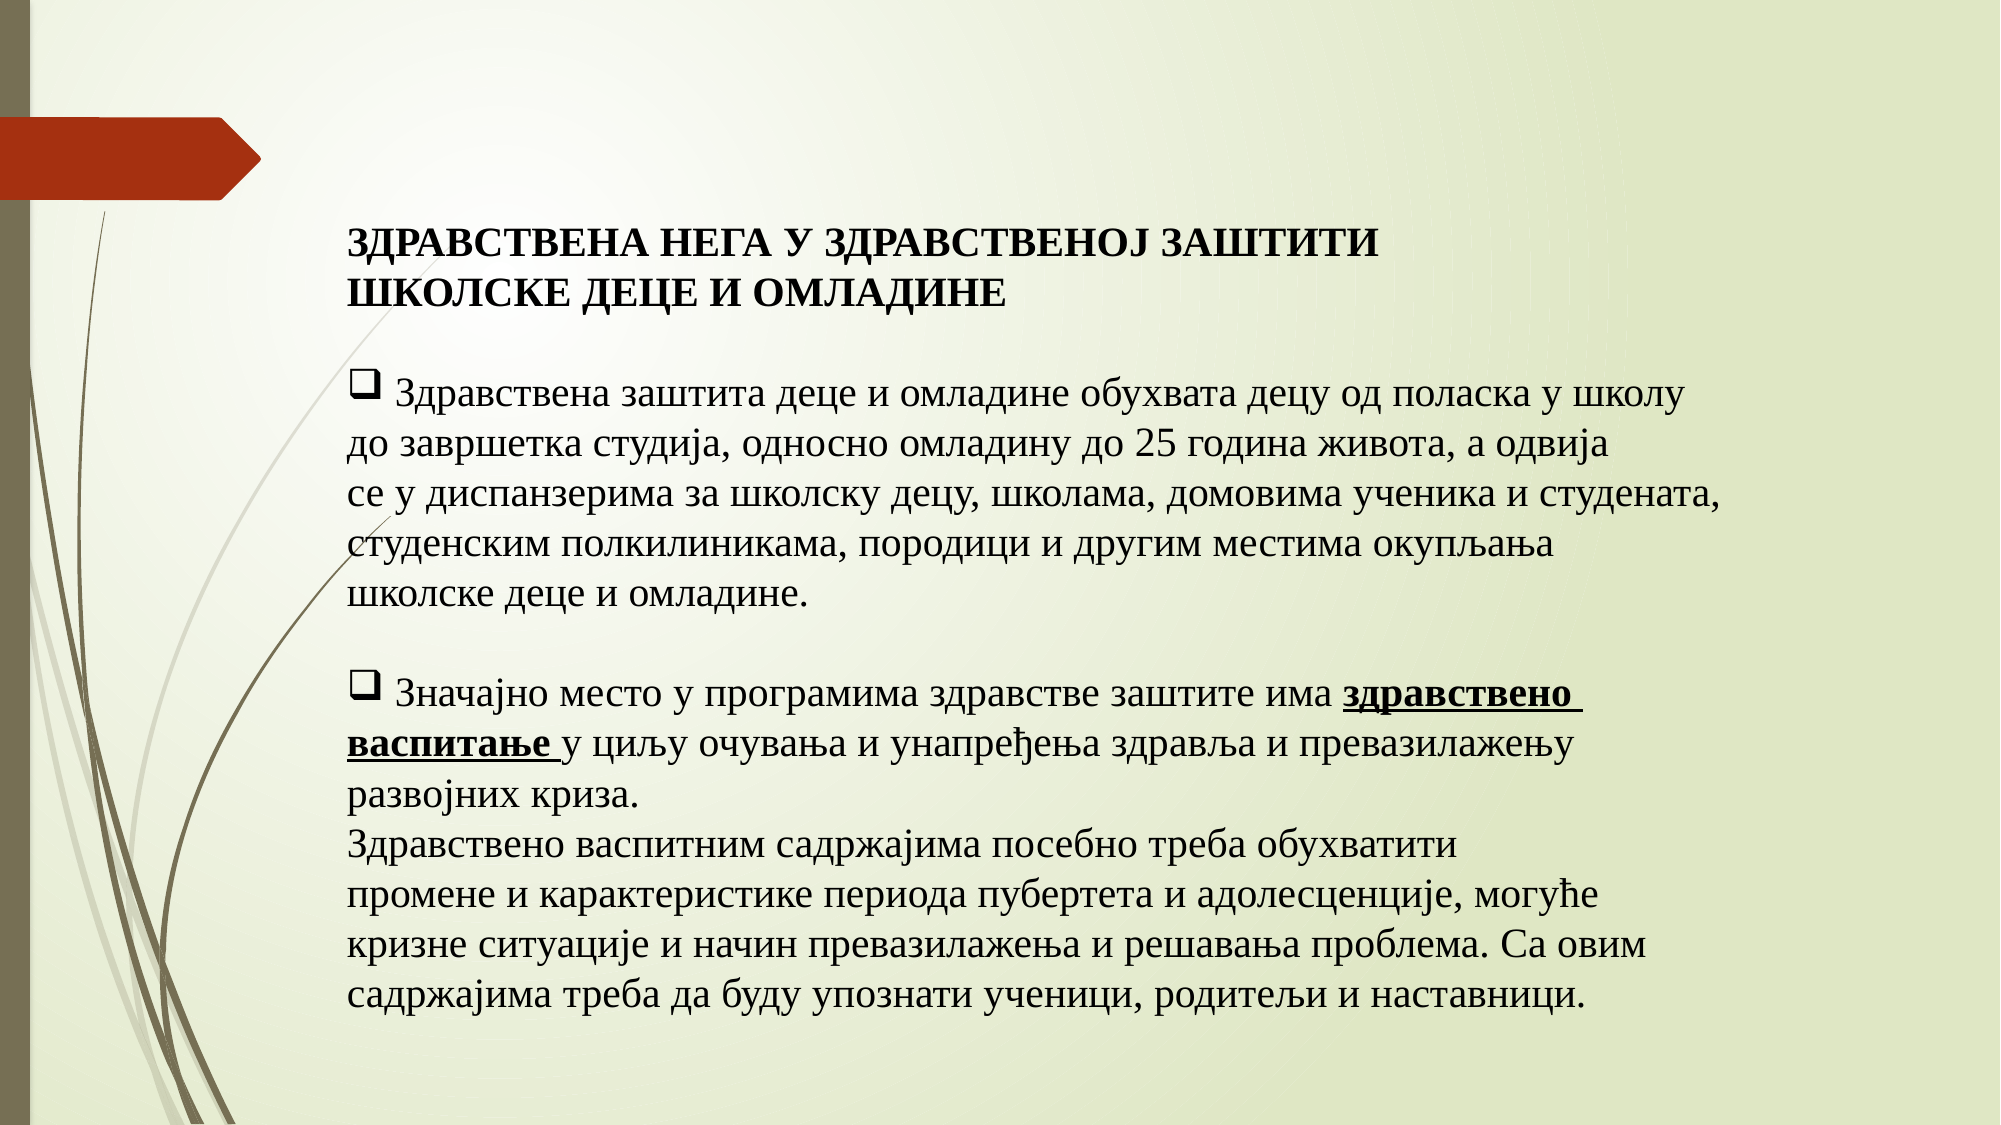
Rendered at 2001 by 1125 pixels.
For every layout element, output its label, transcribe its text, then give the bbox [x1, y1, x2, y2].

text_box ЗДРАВСТВЕНА НЕГА У ЗДРАВСТВЕНОЈ ЗАШТИТИ ШКОЛСКЕ ДЕЦЕ И ОМЛАДИНЕ Здравствена заштита деце и омладине обухвата децу од поласка у школу до завршетка студија, односно омладину до 25 година живота, а одвија се у диспанзерима за школску децу, школама, домовима ученика и студената, студенским полкилиникама, породици и другим местима окупљања школске деце и омладине. Значајно место у програмима здравстве заштите има здравствено васпитање у циљу очувања и унапређења здравља и превазилажењу развојних криза. Здравствено васпитним садржајима посебно треба обухватити промене и карактеристике периода пубертета и адолесценције, могуће кризне ситуације и начин превазилажења и решавања проблема. Са овим садржајима треба да буду упознати ученици, родитељи и наставници. [332, 140, 1688, 1090]
